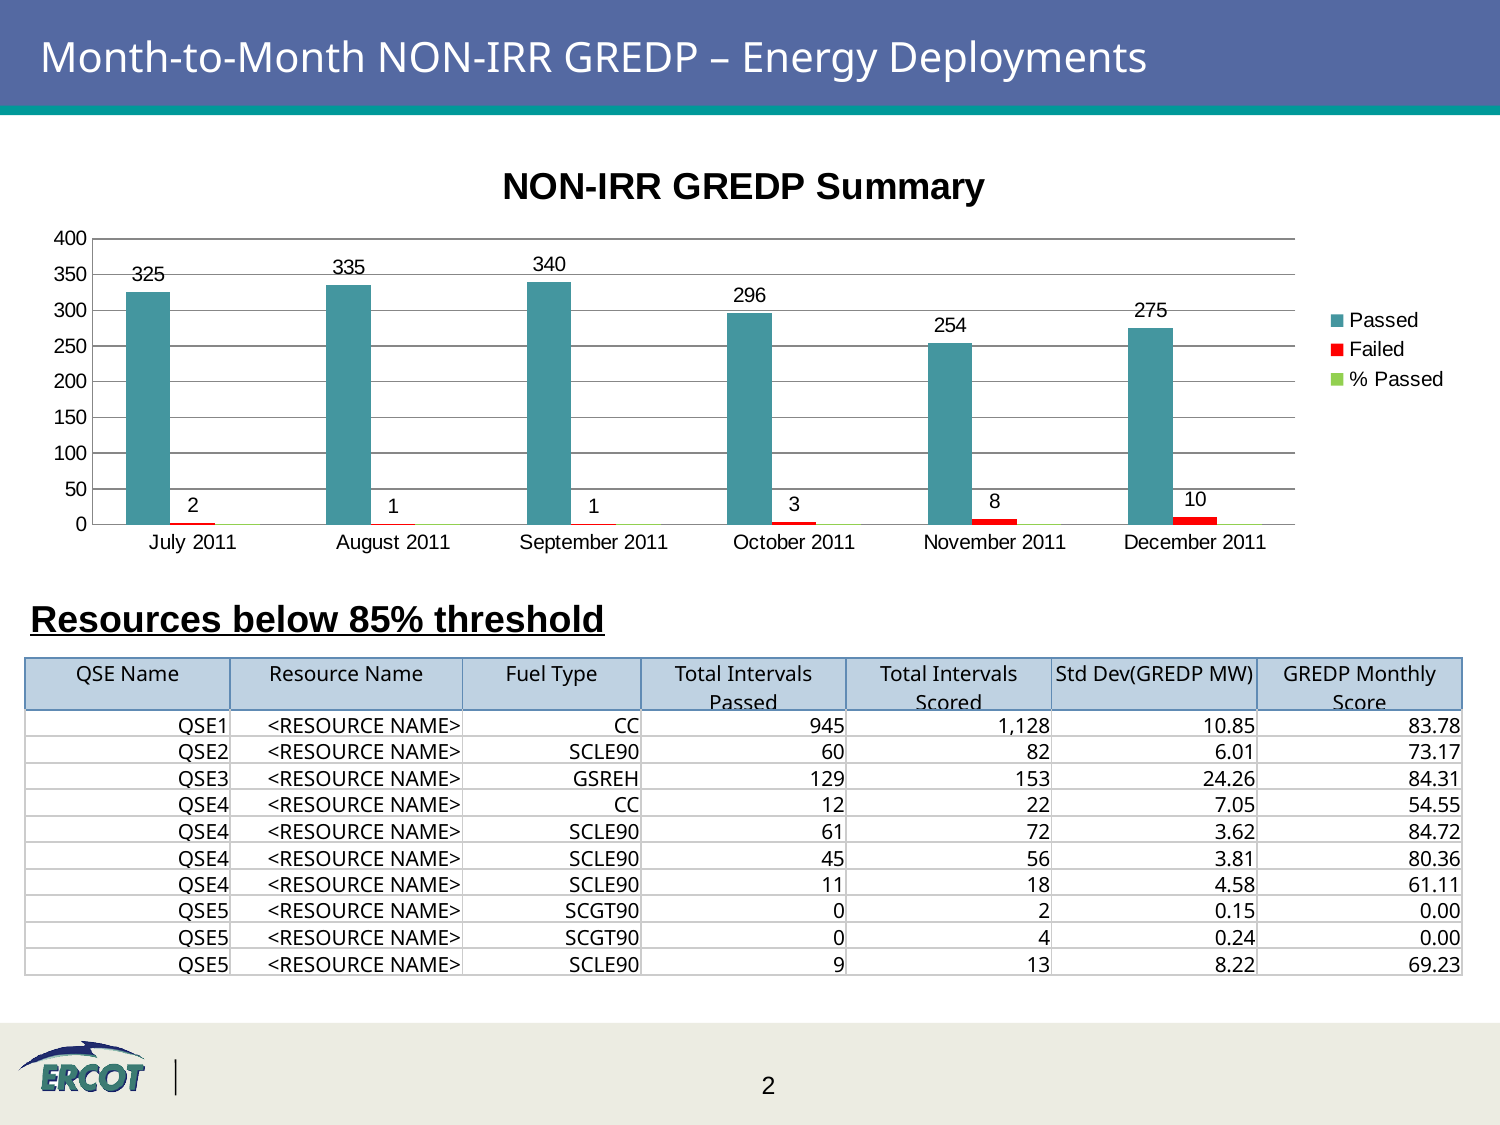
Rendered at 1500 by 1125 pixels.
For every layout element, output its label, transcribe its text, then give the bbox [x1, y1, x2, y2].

table_cell <RESOURCE NAME> [231, 790, 462, 815]
table_cell 56 [847, 843, 1051, 868]
table_cell 22 [847, 790, 1051, 815]
table_cell CC [463, 711, 640, 735]
table_cell 61 [642, 817, 845, 841]
table_cell 45 [642, 843, 845, 868]
table_cell 12 [642, 790, 845, 815]
table_cell QSE4 [26, 843, 229, 868]
table_cell 2 [847, 896, 1051, 921]
table_cell QSE2 [26, 737, 229, 762]
table_cell 0.00 [1258, 923, 1461, 947]
table_cell 11 [642, 870, 845, 894]
table_cell 24.26 [1052, 764, 1256, 788]
table_cell <RESOURCE NAME> [231, 870, 462, 894]
table_cell 13 [847, 949, 1051, 974]
table_cell 80.36 [1258, 843, 1461, 868]
table_header Fuel Type [463, 659, 640, 709]
table_cell <RESOURCE NAME> [231, 949, 462, 974]
table_cell GSREH [463, 764, 640, 788]
table_cell QSE4 [26, 870, 229, 894]
table_cell 6.01 [1052, 737, 1256, 762]
table_cell 4.58 [1052, 870, 1256, 894]
table_cell <RESOURCE NAME> [231, 737, 462, 762]
table_cell 7.05 [1052, 790, 1256, 815]
table_cell 73.17 [1258, 737, 1461, 762]
table_cell 0 [642, 923, 845, 947]
table_cell 84.72 [1258, 817, 1461, 841]
table_cell 1,128 [847, 711, 1051, 735]
table_cell <RESOURCE NAME> [231, 817, 462, 841]
table_cell 9 [642, 949, 845, 974]
table_cell 0.15 [1052, 896, 1256, 921]
table_cell <RESOURCE NAME> [231, 896, 462, 921]
table_cell <RESOURCE NAME> [231, 764, 462, 788]
table_cell CC [463, 790, 640, 815]
table_cell 61.11 [1258, 870, 1461, 894]
table_cell 18 [847, 870, 1051, 894]
table_cell 3.62 [1052, 817, 1256, 841]
table_cell 10.85 [1052, 711, 1256, 735]
table_cell SCLE90 [463, 737, 640, 762]
table_cell 60 [642, 737, 845, 762]
table_cell <RESOURCE NAME> [231, 843, 462, 868]
table_cell QSE4 [26, 817, 229, 841]
table_header Total Intervals Scored [847, 659, 1051, 709]
table_cell 82 [847, 737, 1051, 762]
table_cell SCLE90 [463, 949, 640, 974]
table_cell QSE4 [26, 790, 229, 815]
table_cell SCLE90 [463, 817, 640, 841]
table_cell 153 [847, 764, 1051, 788]
table_cell SCLE90 [463, 870, 640, 894]
table_cell <RESOURCE NAME> [231, 711, 462, 735]
table_cell QSE1 [26, 711, 229, 735]
table_cell 54.55 [1258, 790, 1461, 815]
table_cell SCGT90 [463, 896, 640, 921]
table_cell 4 [847, 923, 1051, 947]
table_cell <RESOURCE NAME> [231, 923, 462, 947]
table_header Std Dev(GREDP MW) [1052, 659, 1256, 709]
chart [24, 137, 1463, 563]
table_cell QSE3 [26, 764, 229, 788]
table_cell 945 [642, 711, 845, 735]
table_cell QSE5 [26, 896, 229, 921]
picture [10, 1031, 151, 1111]
table_cell SCLE90 [463, 843, 640, 868]
table_header GREDP Monthly Score [1258, 659, 1461, 709]
table_cell 129 [642, 764, 845, 788]
table_cell 0 [642, 896, 845, 921]
title Month-to-Month NON-IRR GREDP – Energy Deployments [24, 0, 1451, 113]
text_box Resources below 85% threshold [15, 587, 621, 648]
table_cell 0.24 [1052, 923, 1256, 947]
table_cell SCGT90 [463, 923, 640, 947]
table_cell QSE5 [26, 923, 229, 947]
table_cell QSE5 [26, 949, 229, 974]
table_cell 8.22 [1052, 949, 1256, 974]
table_cell 3.81 [1052, 843, 1256, 868]
table_cell 83.78 [1258, 711, 1461, 735]
table_cell 69.23 [1258, 949, 1461, 974]
table_cell 0.00 [1258, 896, 1461, 921]
table_cell 84.31 [1258, 764, 1461, 788]
table_header Total Intervals Passed [642, 659, 845, 709]
table_cell 72 [847, 817, 1051, 841]
table_header QSE Name [26, 659, 229, 709]
table_header Resource Name [231, 659, 462, 709]
